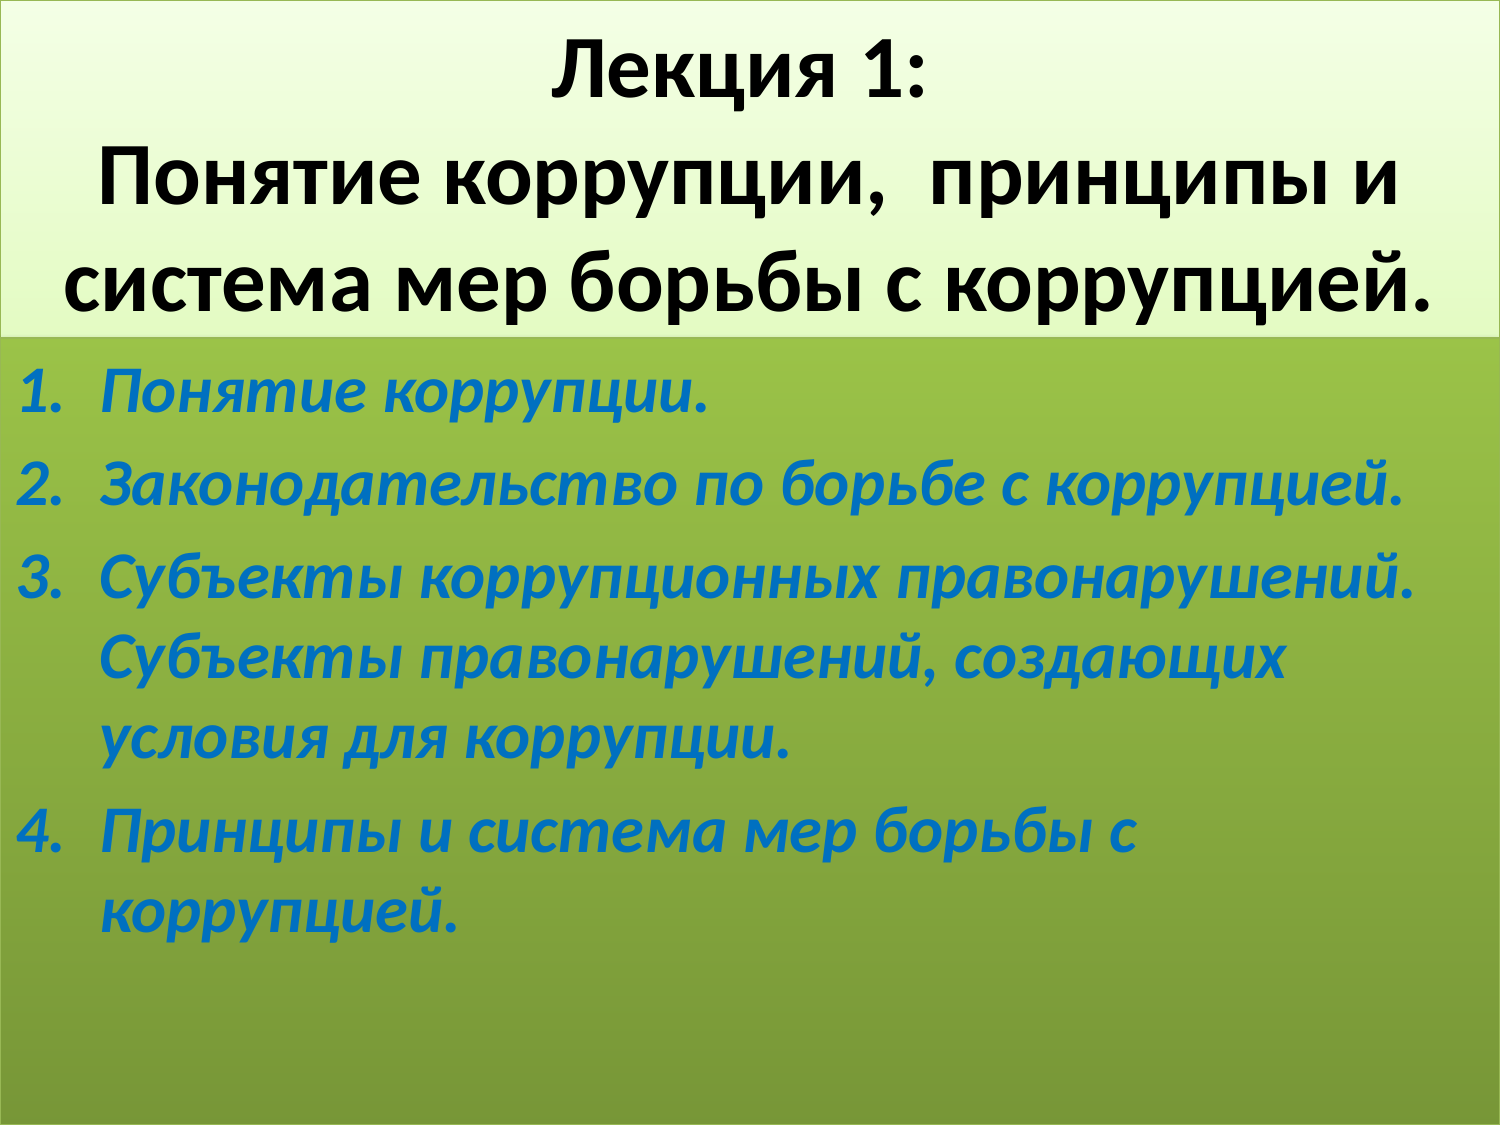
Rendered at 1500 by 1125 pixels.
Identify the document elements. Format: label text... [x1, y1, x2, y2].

subtitle Понятие коррупции. Законодательство по борьбе с коррупцией. Субъекты коррупционных правонарушений. Субъекты правонарушений, создающих условия для коррупции. Принципы и система мер борьбы с коррупцией. [0, 337, 1500, 1125]
title Лекция 1: Понятие коррупции, принципы и система мер борьбы с коррупцией. [0, 0, 1500, 337]
